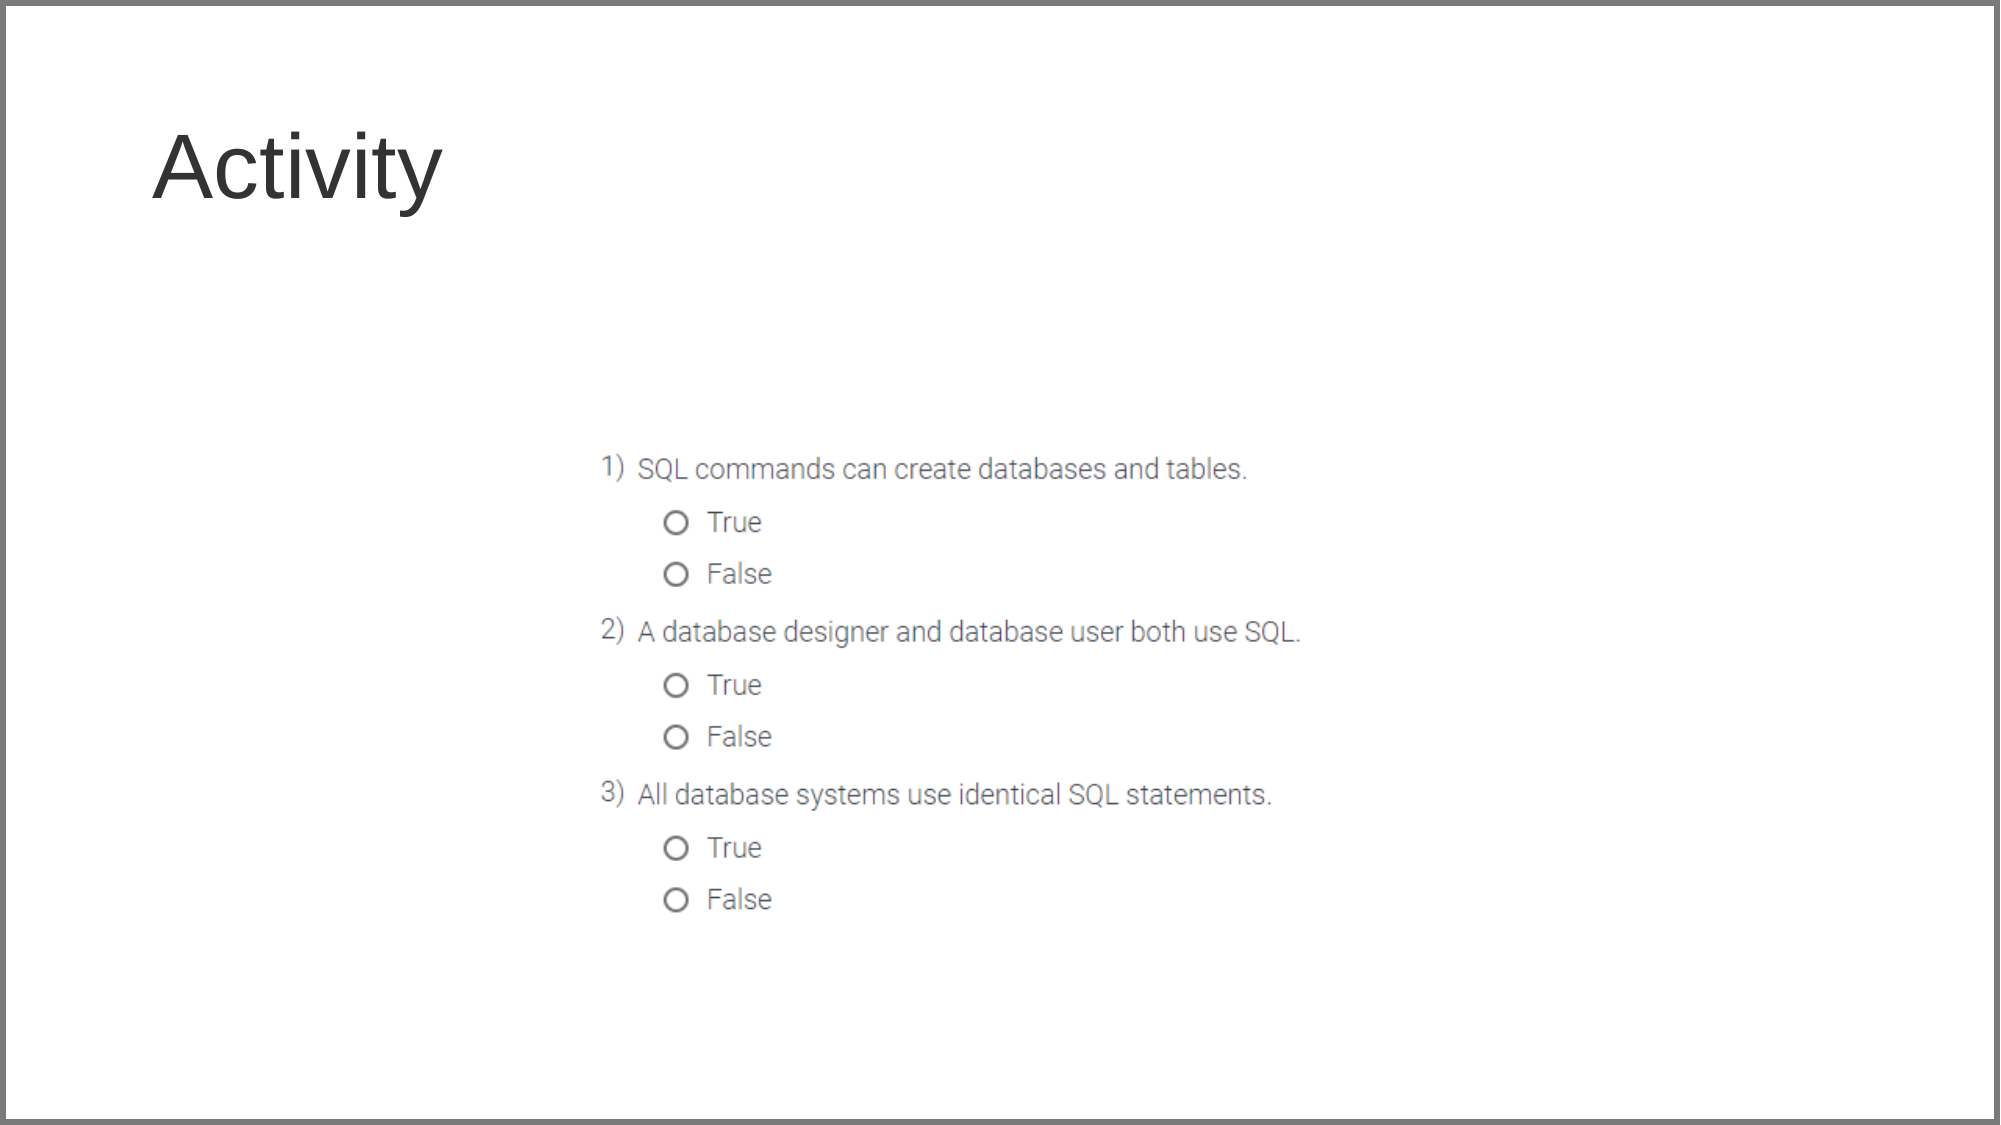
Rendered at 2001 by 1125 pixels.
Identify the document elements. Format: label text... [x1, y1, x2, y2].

title Activity [137, 59, 1863, 278]
picture [592, 440, 1408, 933]
text_box [0, 0, 2000, 1125]
